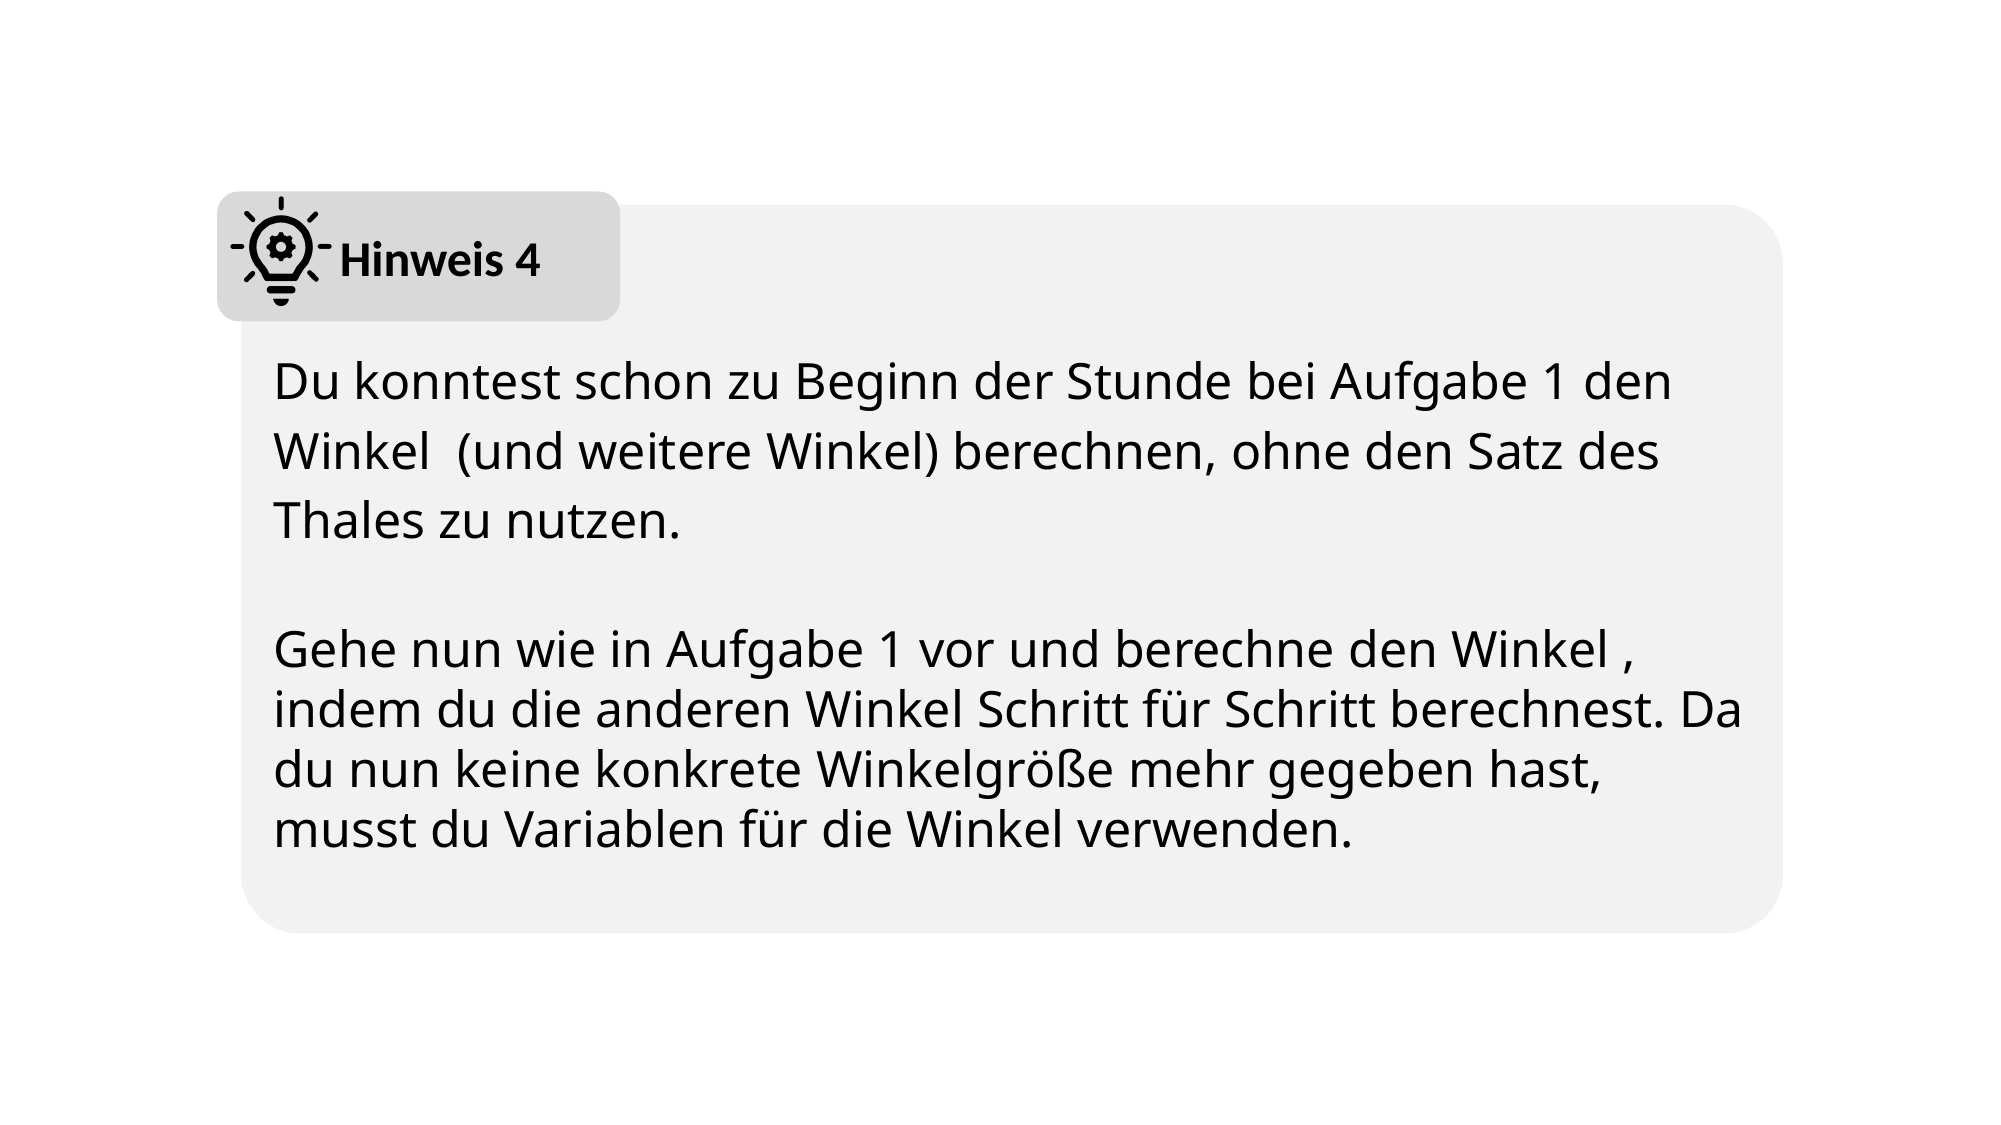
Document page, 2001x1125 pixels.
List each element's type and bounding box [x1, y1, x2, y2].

text_box [216, 190, 1784, 934]
